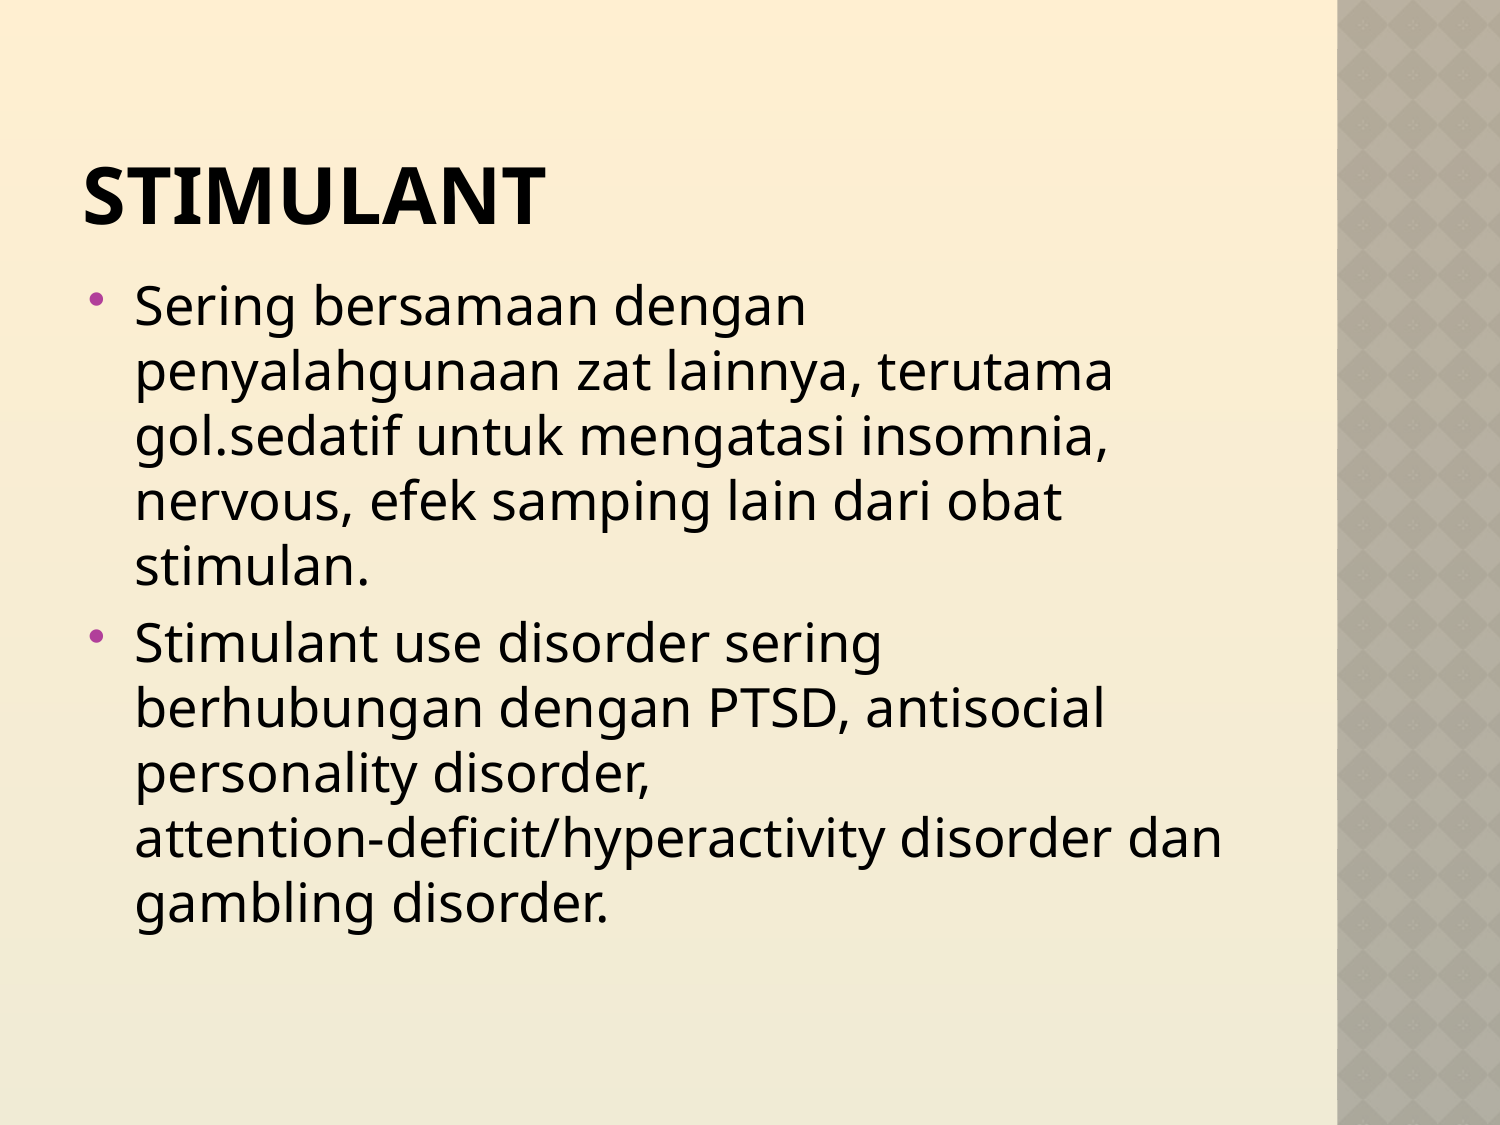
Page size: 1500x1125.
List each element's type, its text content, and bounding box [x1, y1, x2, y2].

list Sering bersamaan dengan penyalahgunaan zat lainnya, terutama gol.sedatif untuk mengatasi insomnia, nervous, efek samping lain dari obat stimulan. Stimulant use disorder sering berhubungan dengan PTSD, antisocial personality disorder, attention-deficit/hyperactivity disorder dan gambling disorder. [75, 264, 1263, 1059]
title stimulant [75, 52, 1263, 240]
